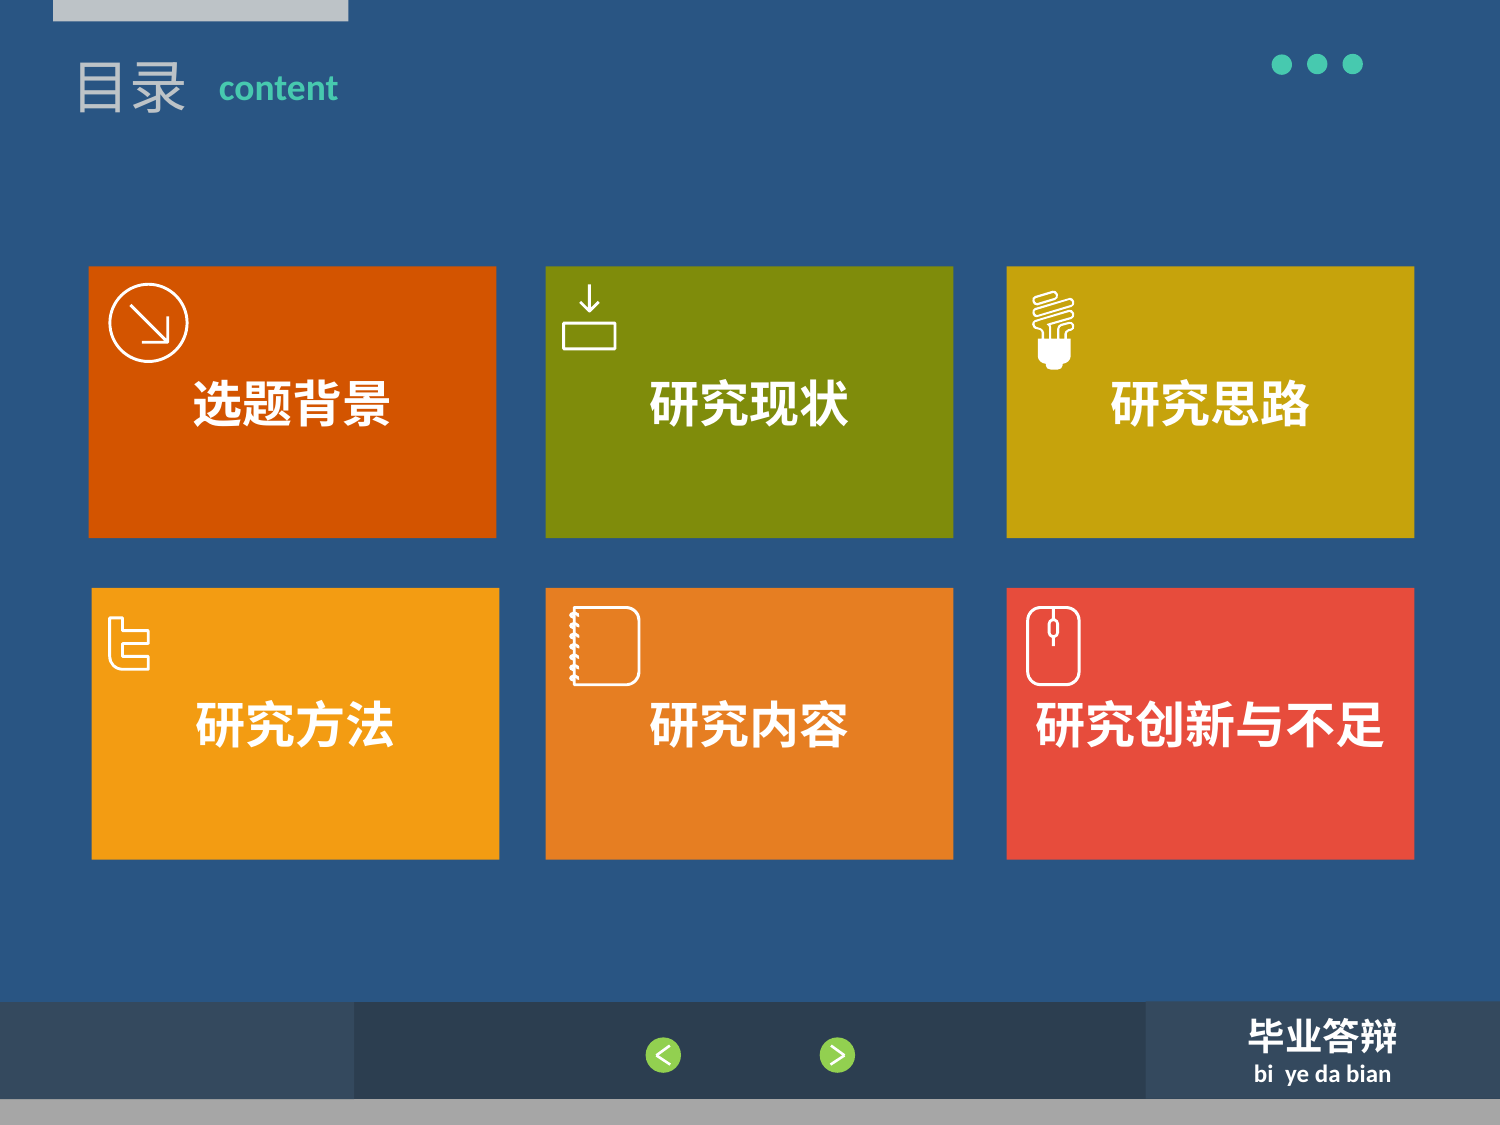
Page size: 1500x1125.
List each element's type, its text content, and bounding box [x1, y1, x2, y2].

text_box [51, 0, 350, 23]
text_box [819, 1037, 856, 1074]
text_box [0, 1000, 356, 1101]
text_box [545, 266, 954, 539]
text_box [0, 1097, 1500, 1125]
text_box 目录 [56, 42, 203, 128]
text_box [356, 1000, 1144, 1097]
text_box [1006, 587, 1415, 860]
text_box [91, 587, 500, 860]
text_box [88, 266, 497, 539]
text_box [1271, 53, 1364, 76]
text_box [645, 1037, 682, 1074]
text_box 毕业答辩 bi ye da bian [1144, 999, 1500, 1101]
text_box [1006, 266, 1415, 539]
text_box content [204, 55, 354, 116]
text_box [545, 587, 954, 860]
